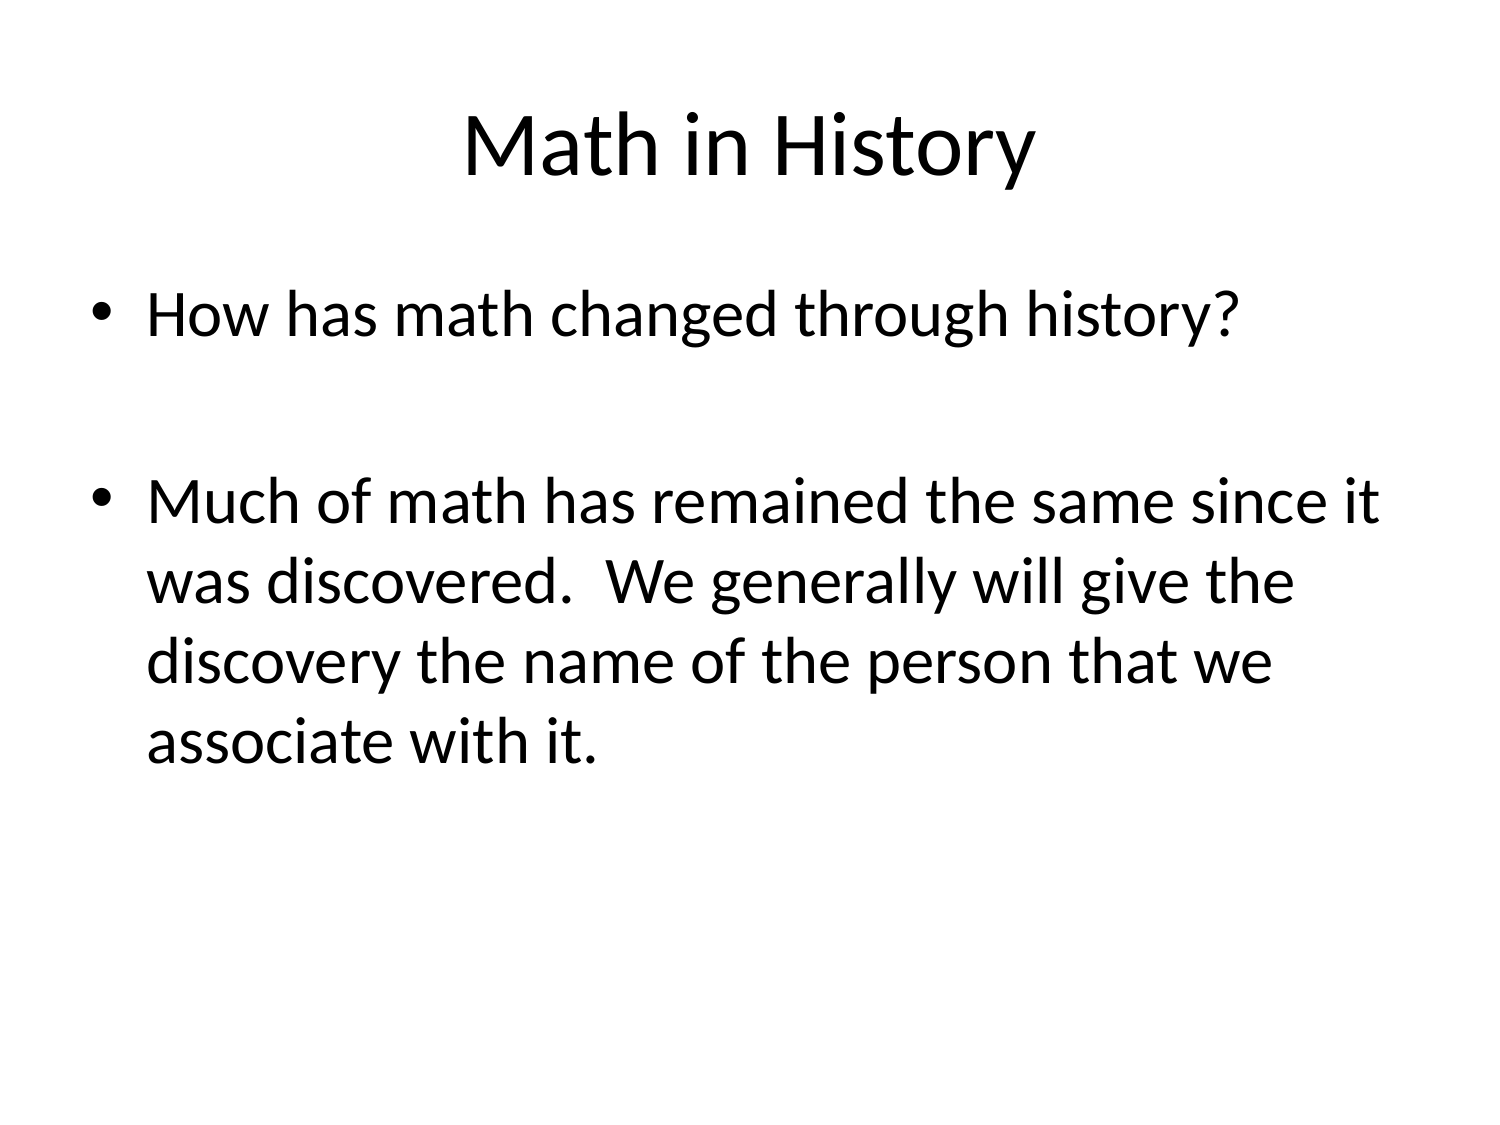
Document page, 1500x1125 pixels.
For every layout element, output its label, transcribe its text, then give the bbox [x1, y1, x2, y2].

list How has math changed through history? Much of math has remained the same since it was discovered. We generally will give the discovery the name of the person that we associate with it. [75, 262, 1425, 1005]
title Math in History [75, 45, 1425, 233]
